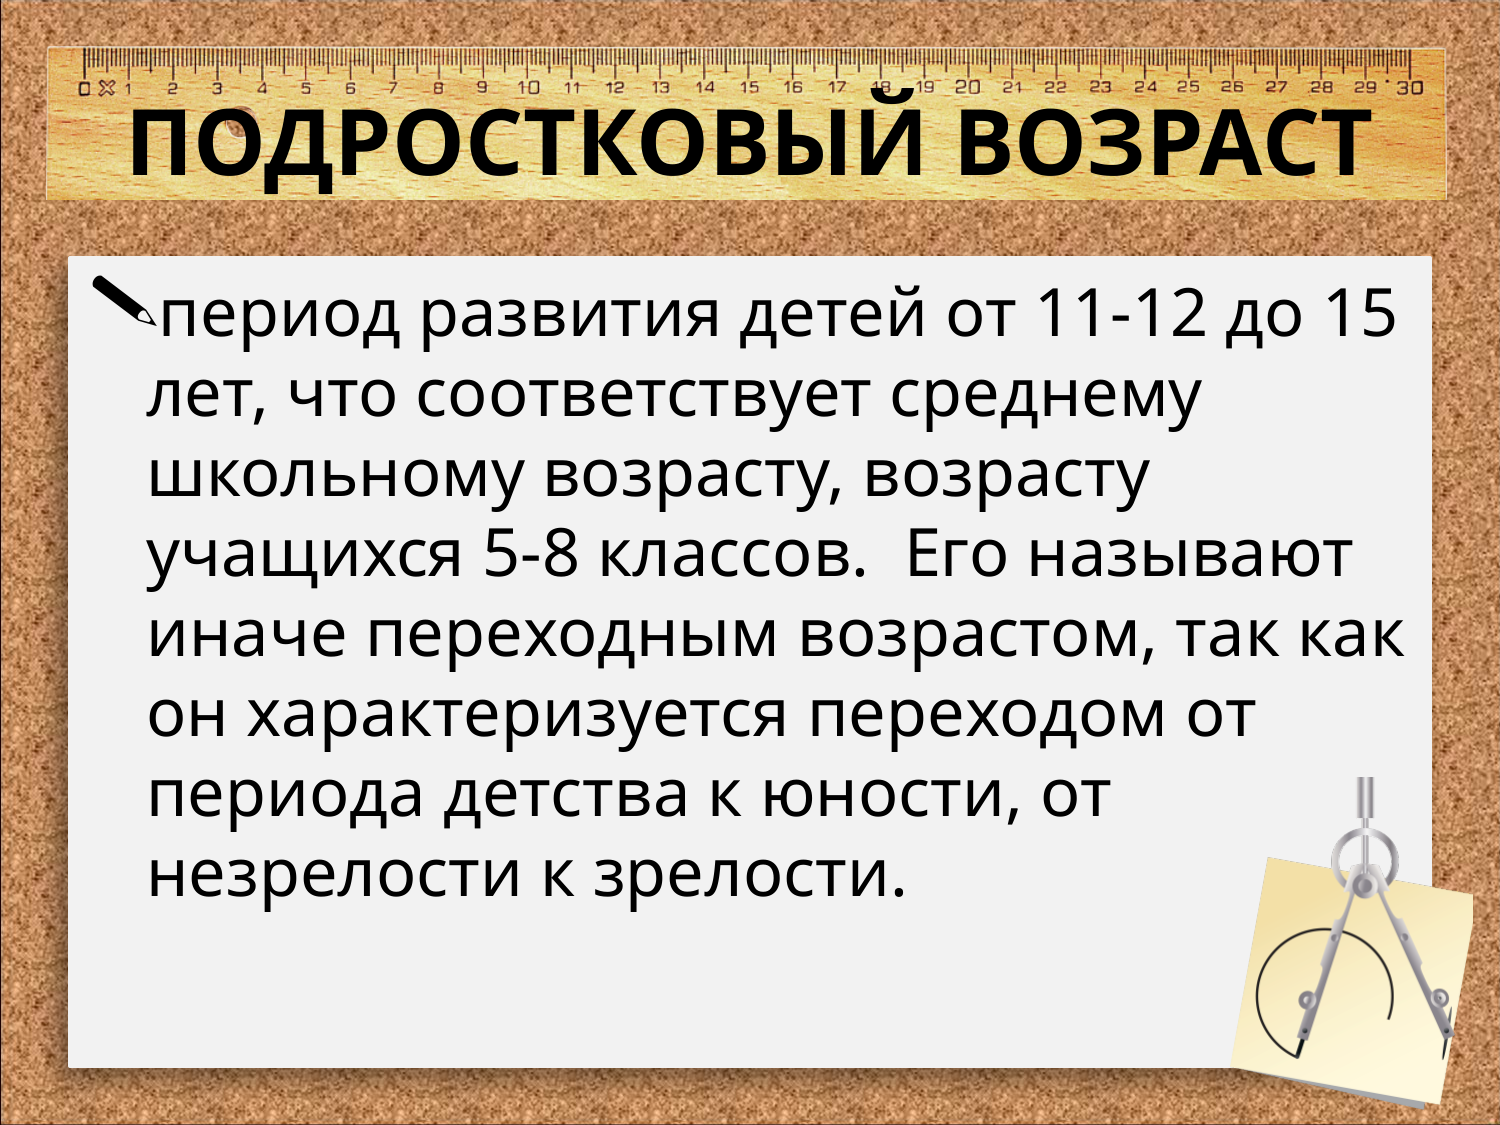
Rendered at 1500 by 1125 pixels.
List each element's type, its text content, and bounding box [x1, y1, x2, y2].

title ПОДРОСТКОВЫЙ ВОЗРАСТ [74, 44, 1426, 233]
picture [0, 0, 1500, 1125]
list период развития детей от 11-12 до 15 лет, что соответствует среднему школьному возрасту, возрасту учащихся 5-8 классов. Его называют иначе переходным возрастом, так как он характеризуется переходом от периода детства к юности, от незрелости к зрелости. [74, 262, 1426, 1006]
